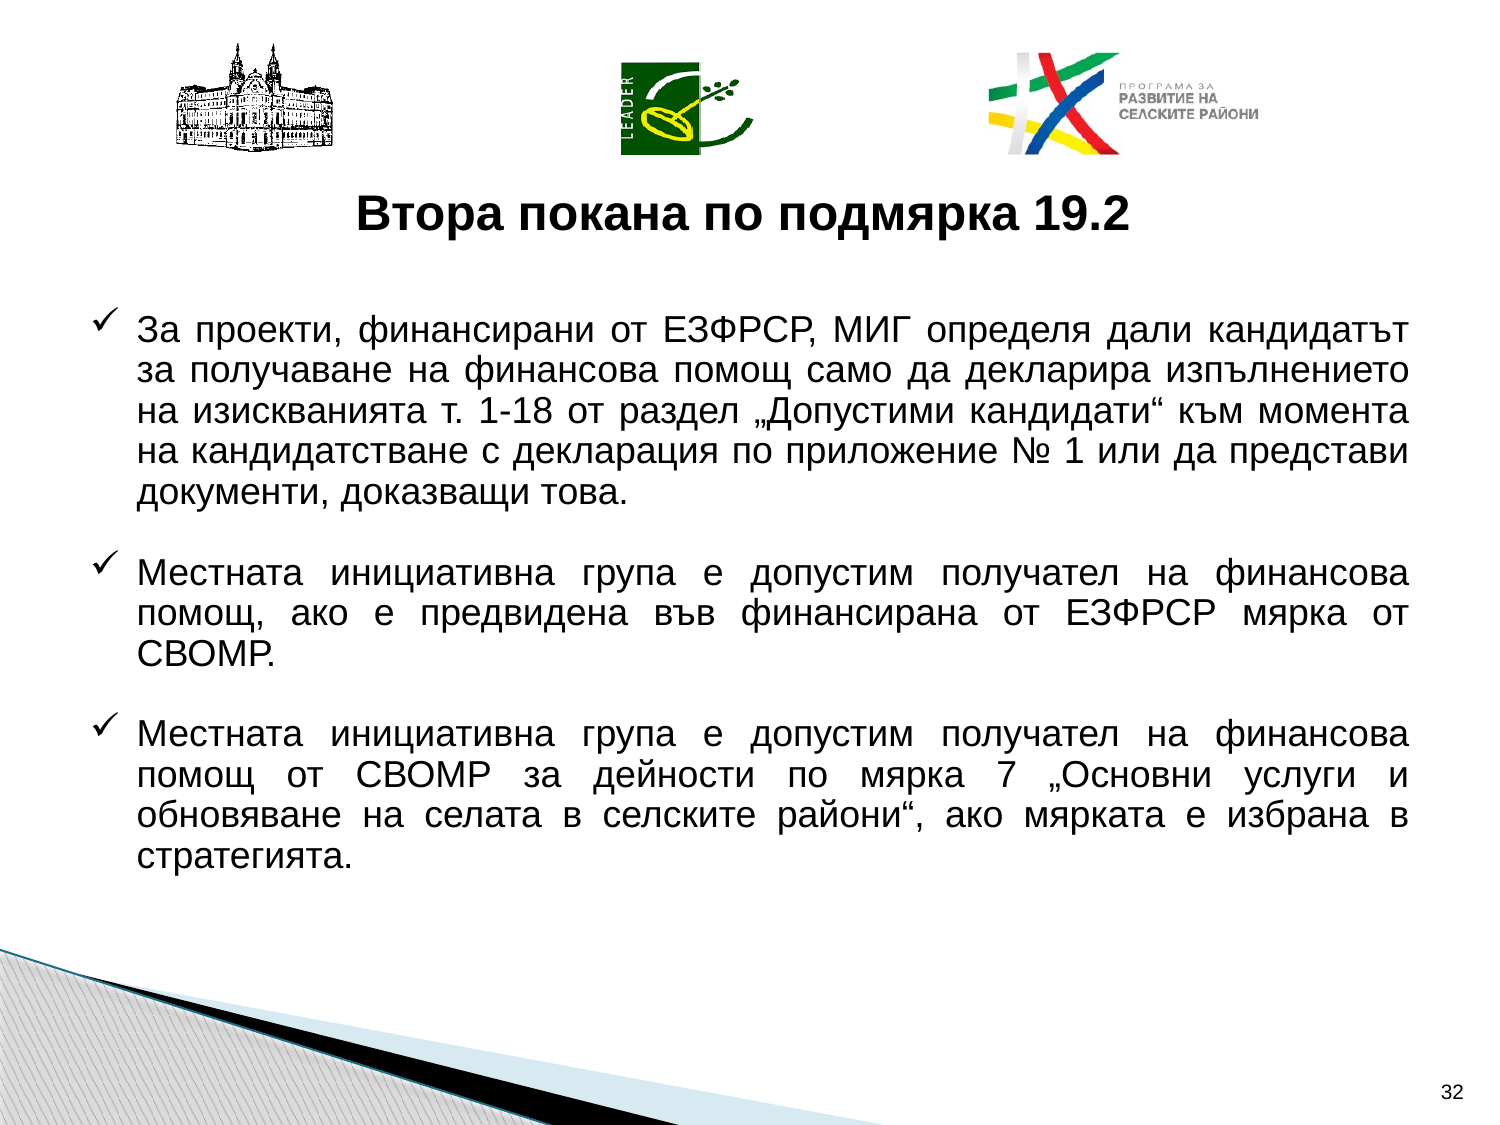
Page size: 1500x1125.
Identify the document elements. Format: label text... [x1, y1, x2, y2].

text_box Втора покана по подмярка 19.2 [41, 172, 1459, 248]
picture [621, 61, 757, 156]
slide_number 32 [1418, 1051, 1479, 1112]
picture [974, 38, 1270, 165]
list За проекти, финансирани от ЕЗФРСР, МИГ определя дали кандидатът за получаване на финансова помощ само да декларира изпълнението на изискванията т. 1-18 от раздел „Допустими кандидати“ към момента на кандидатстване с декларация по приложение № 1 или да представи документи, доказващи това. Местната инициативна група е допустим получател на финансова помощ, ако е предвидена във финансирана от ЕЗФРСР мярка от СВОМР. Местната инициативна група е допустим получател на финансова помощ от СВОМР за дейности по мярка 7 „Основни услуги и обновяване на селата в селските райони“, ако мярката е избрана в стратегията. [75, 302, 1425, 941]
picture [172, 38, 339, 156]
